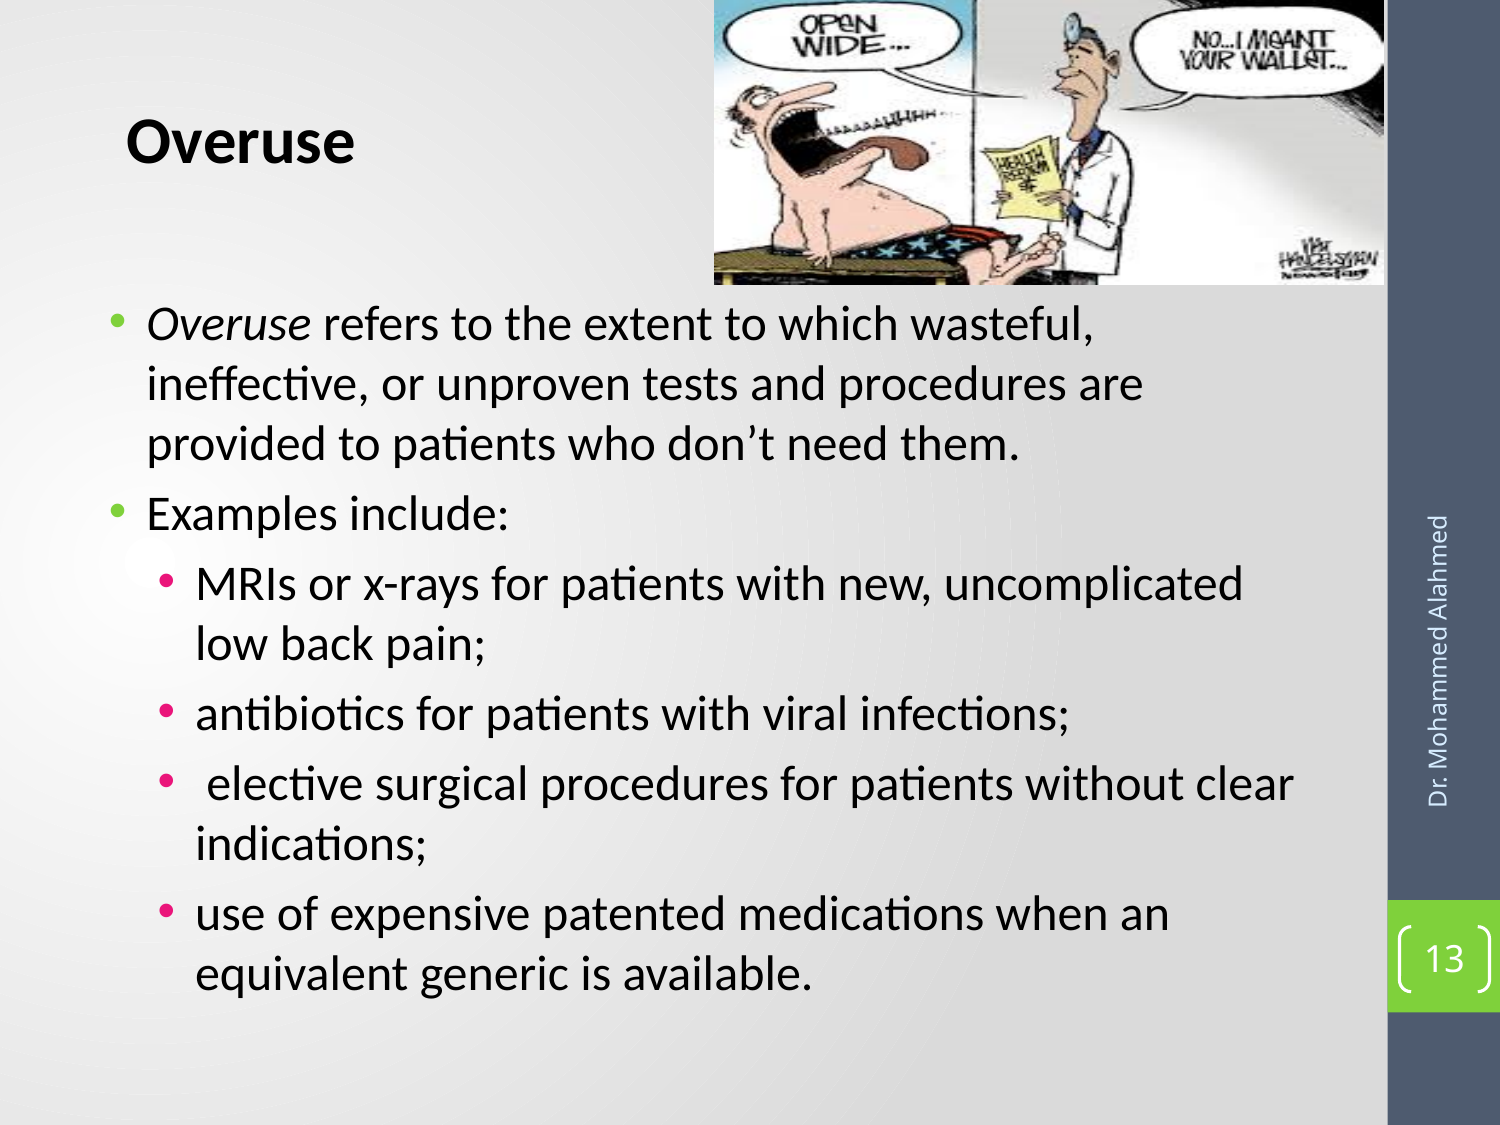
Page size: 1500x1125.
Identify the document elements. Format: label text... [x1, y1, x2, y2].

footer Dr. Mohammed Alahmed [1408, 500, 1469, 889]
list Overuse refers to the extent to which wasteful, ineffective, or unproven tests and procedures are provided to patients who don’t need them. Examples include: MRIs or x-rays for patients with new, uncomplicated low back pain; antibiotics for patients with viral infections; elective surgical procedures for patients without clear indications; use of expensive patented medications when an equivalent generic is available. [75, 282, 1325, 1071]
picture [714, 0, 1385, 285]
text_box Overuse [112, 89, 408, 185]
slide_number 13 [1397, 925, 1492, 994]
